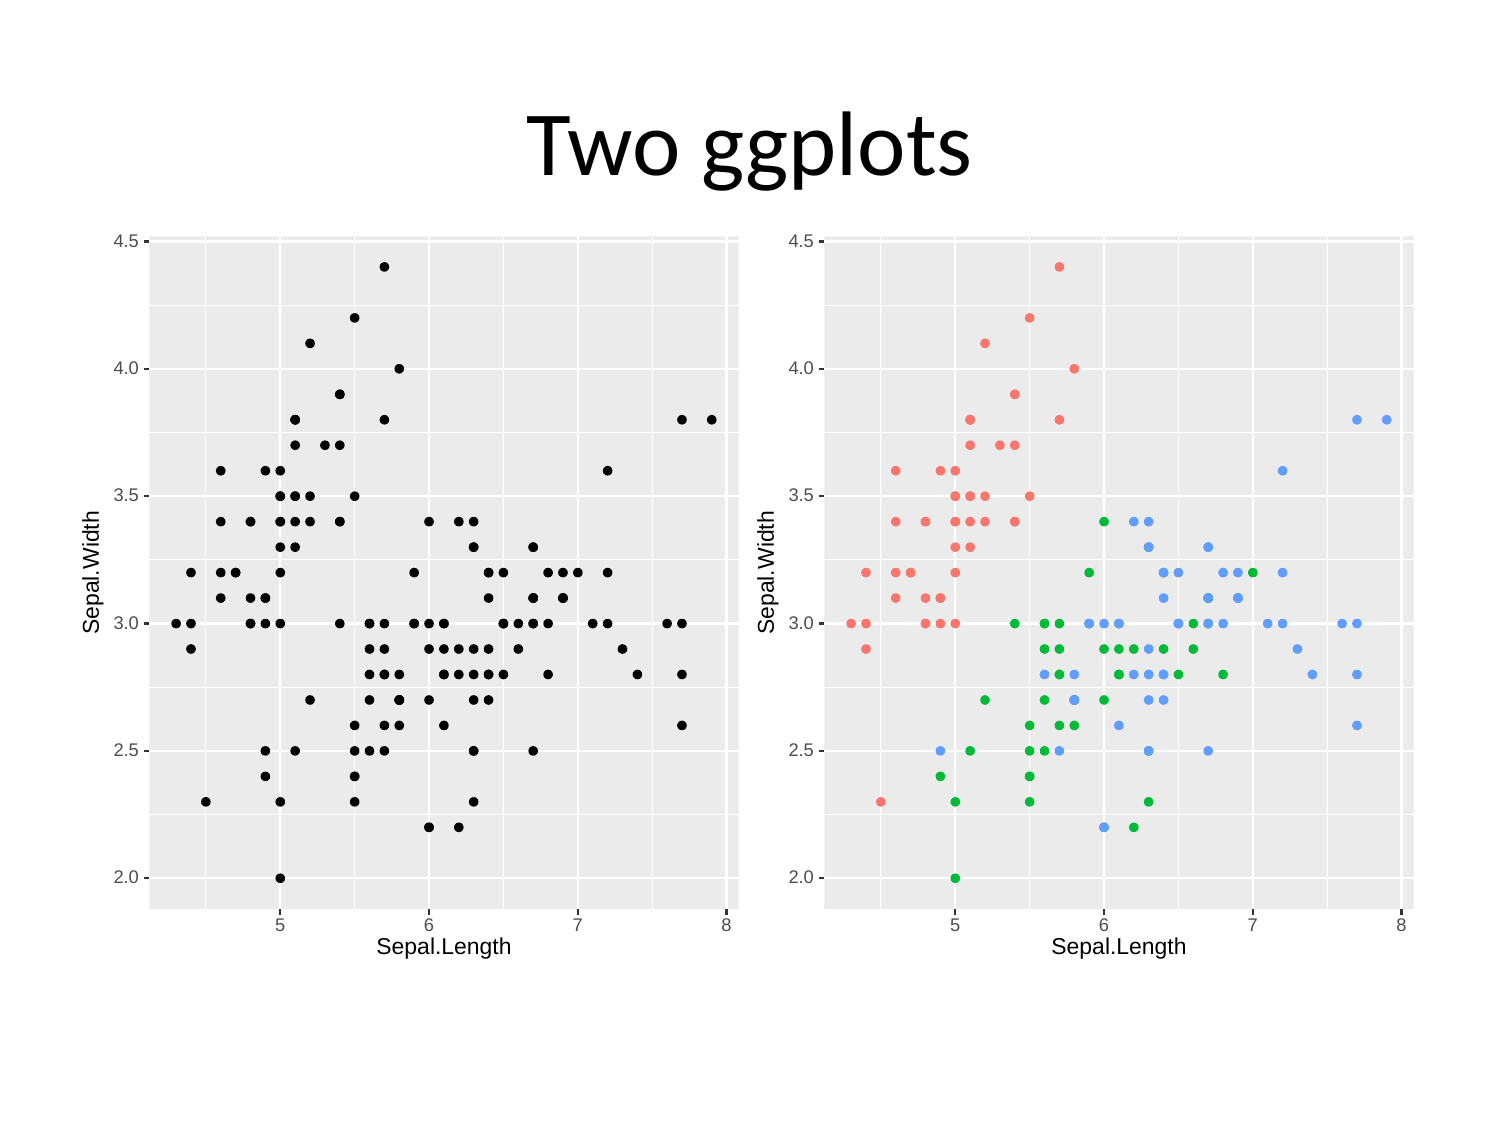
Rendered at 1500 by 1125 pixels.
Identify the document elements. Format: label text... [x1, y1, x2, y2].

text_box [749, 224, 1426, 976]
title Two ggplots [75, 45, 1425, 224]
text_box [74, 224, 748, 976]
